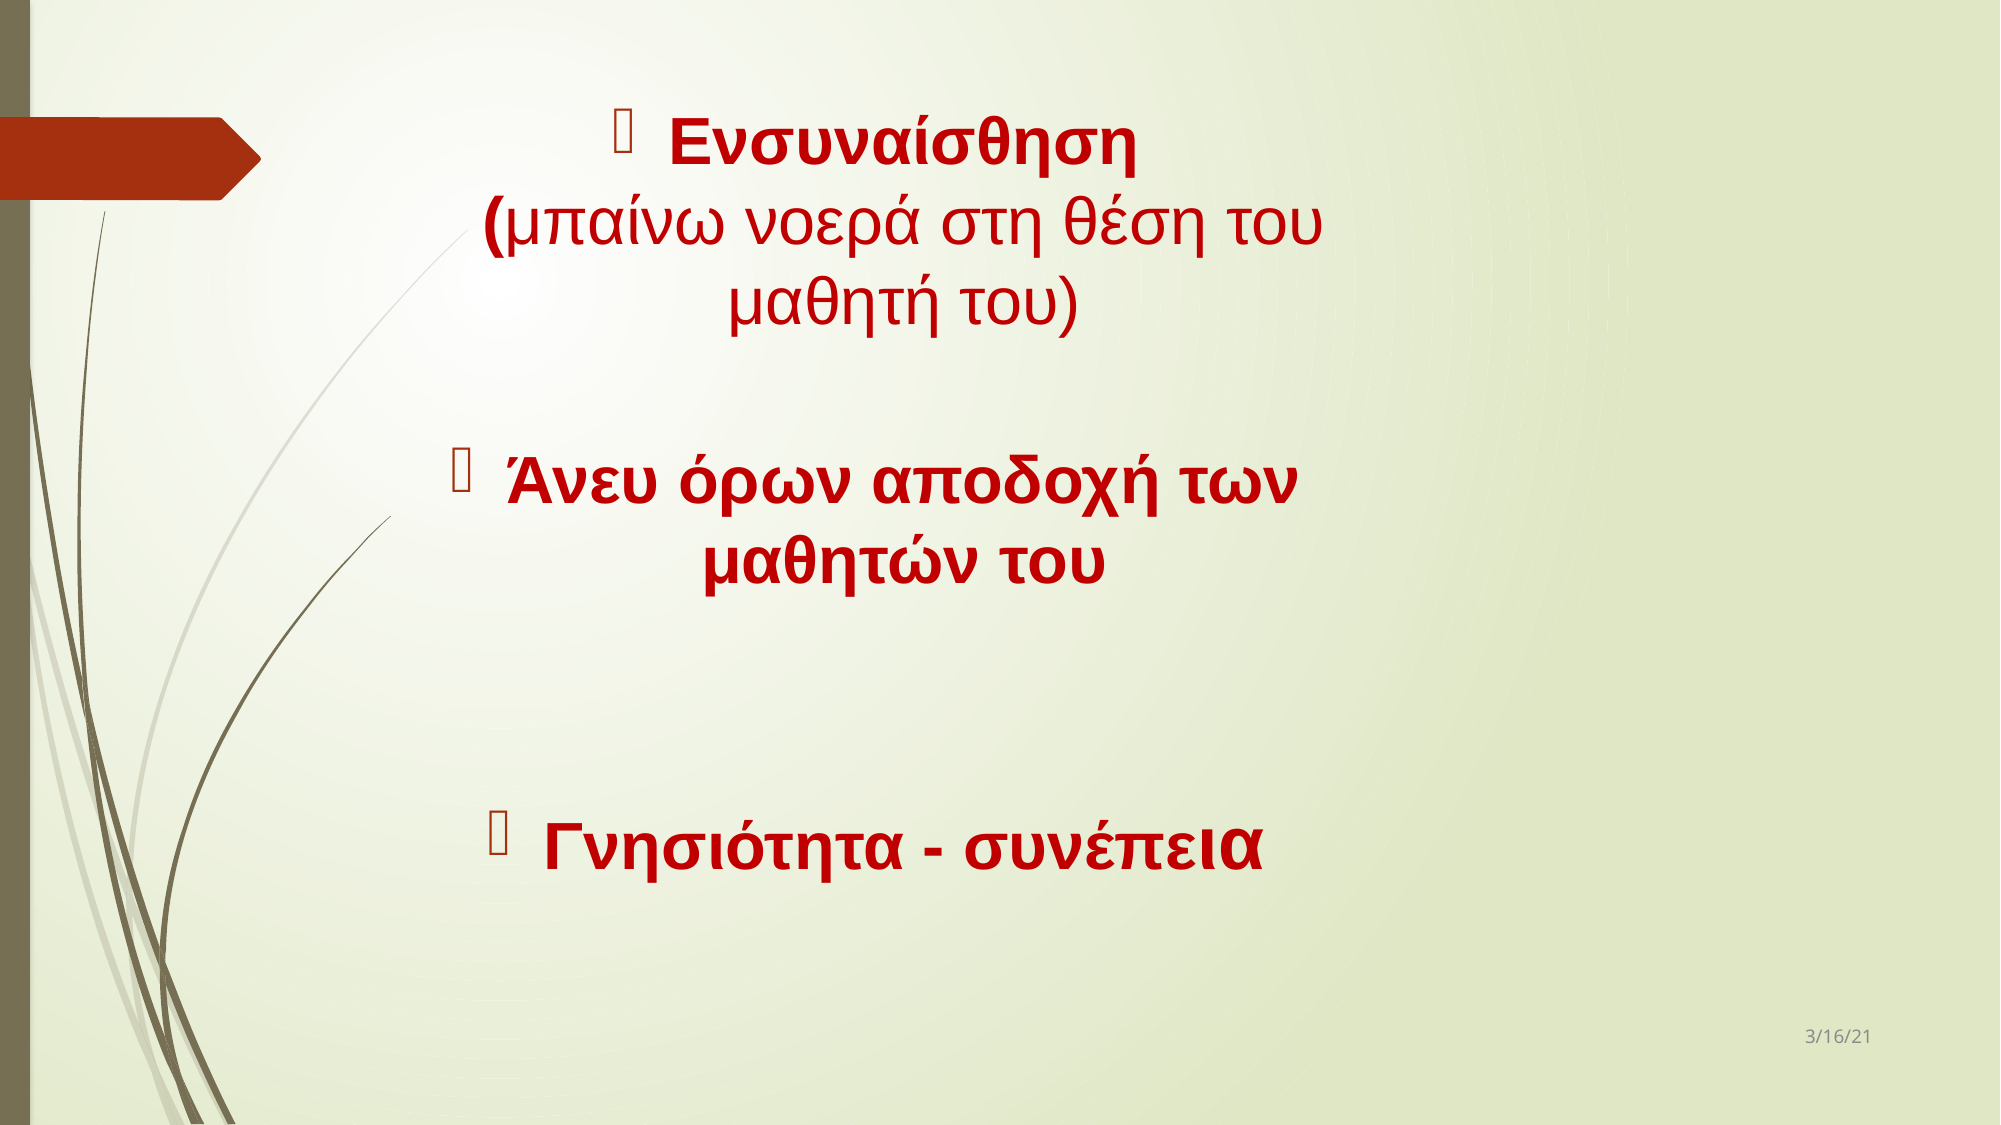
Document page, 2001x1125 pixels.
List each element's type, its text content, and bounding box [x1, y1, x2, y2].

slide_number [1699, 1005, 1888, 1067]
list Ενσυναίσθηση (μπαίνω νοερά στη θέση του μαθητή του) Άνευ όρων αποδοχή των μαθητών του Γνησιότητα - συνέπεια [314, 90, 1437, 972]
